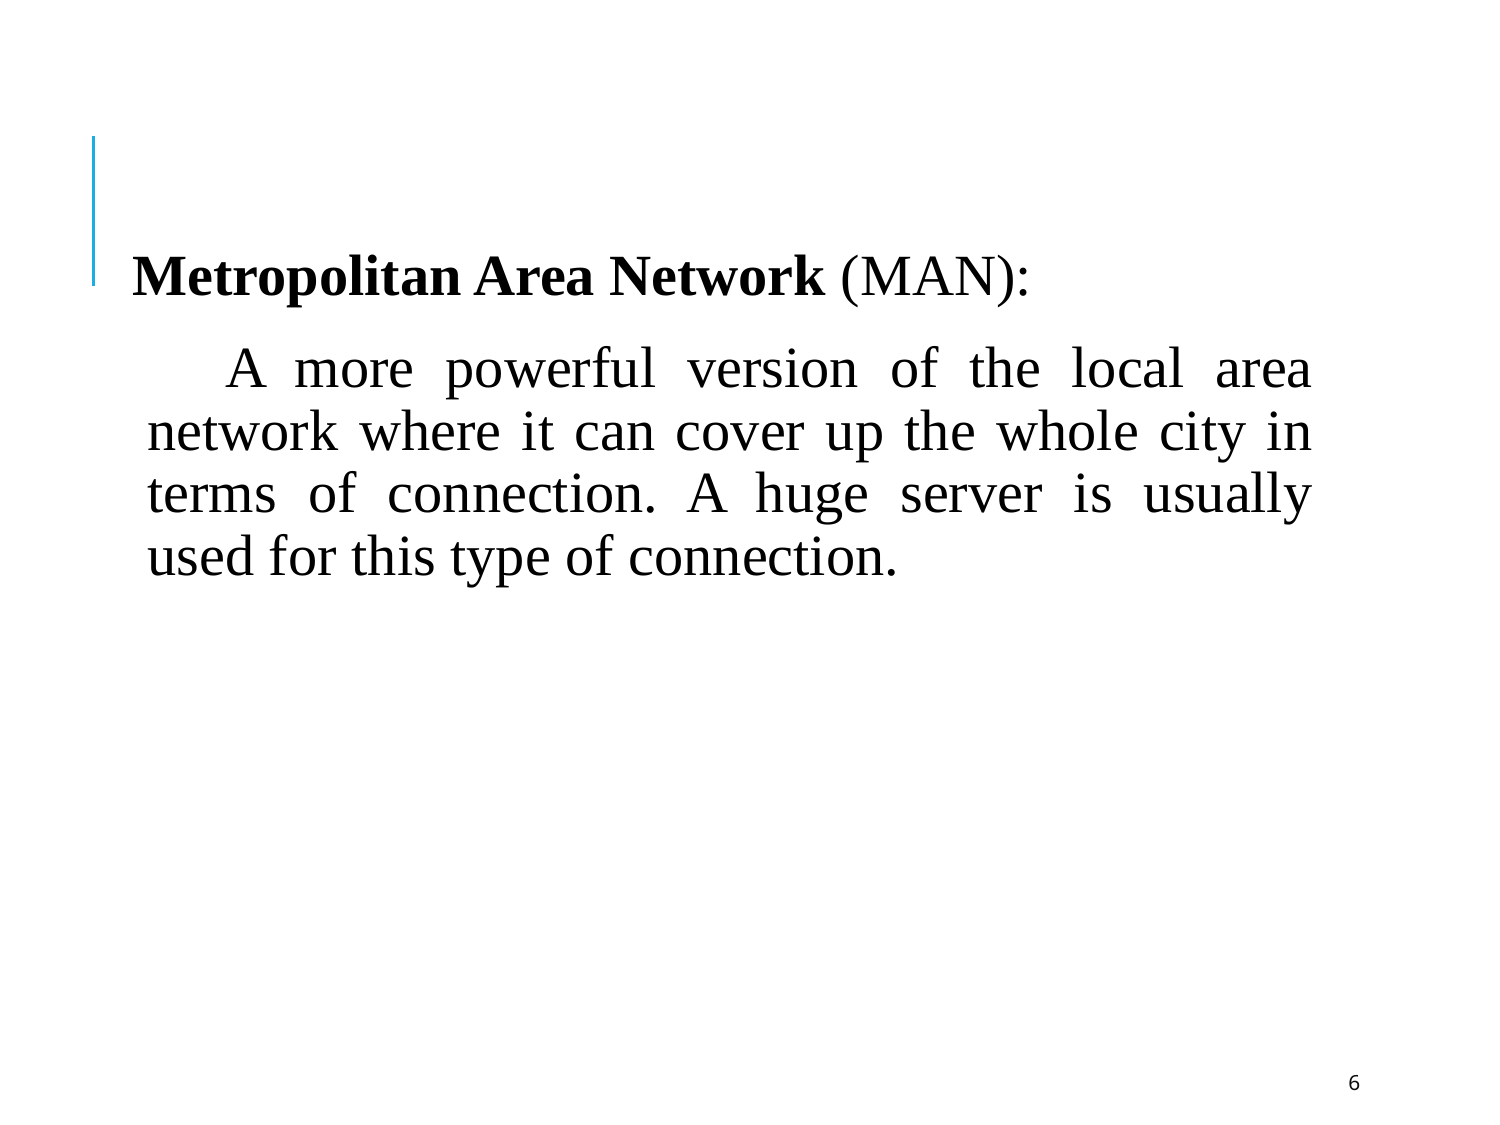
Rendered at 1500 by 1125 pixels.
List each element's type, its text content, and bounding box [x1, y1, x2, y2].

list Metropolitan Area Network (MAN): A more powerful version of the local area network where it can cover up the whole city in terms of connection. A huge server is usually used for this type of connection. [125, 237, 1321, 898]
slide_number 6 [1333, 1061, 1454, 1107]
